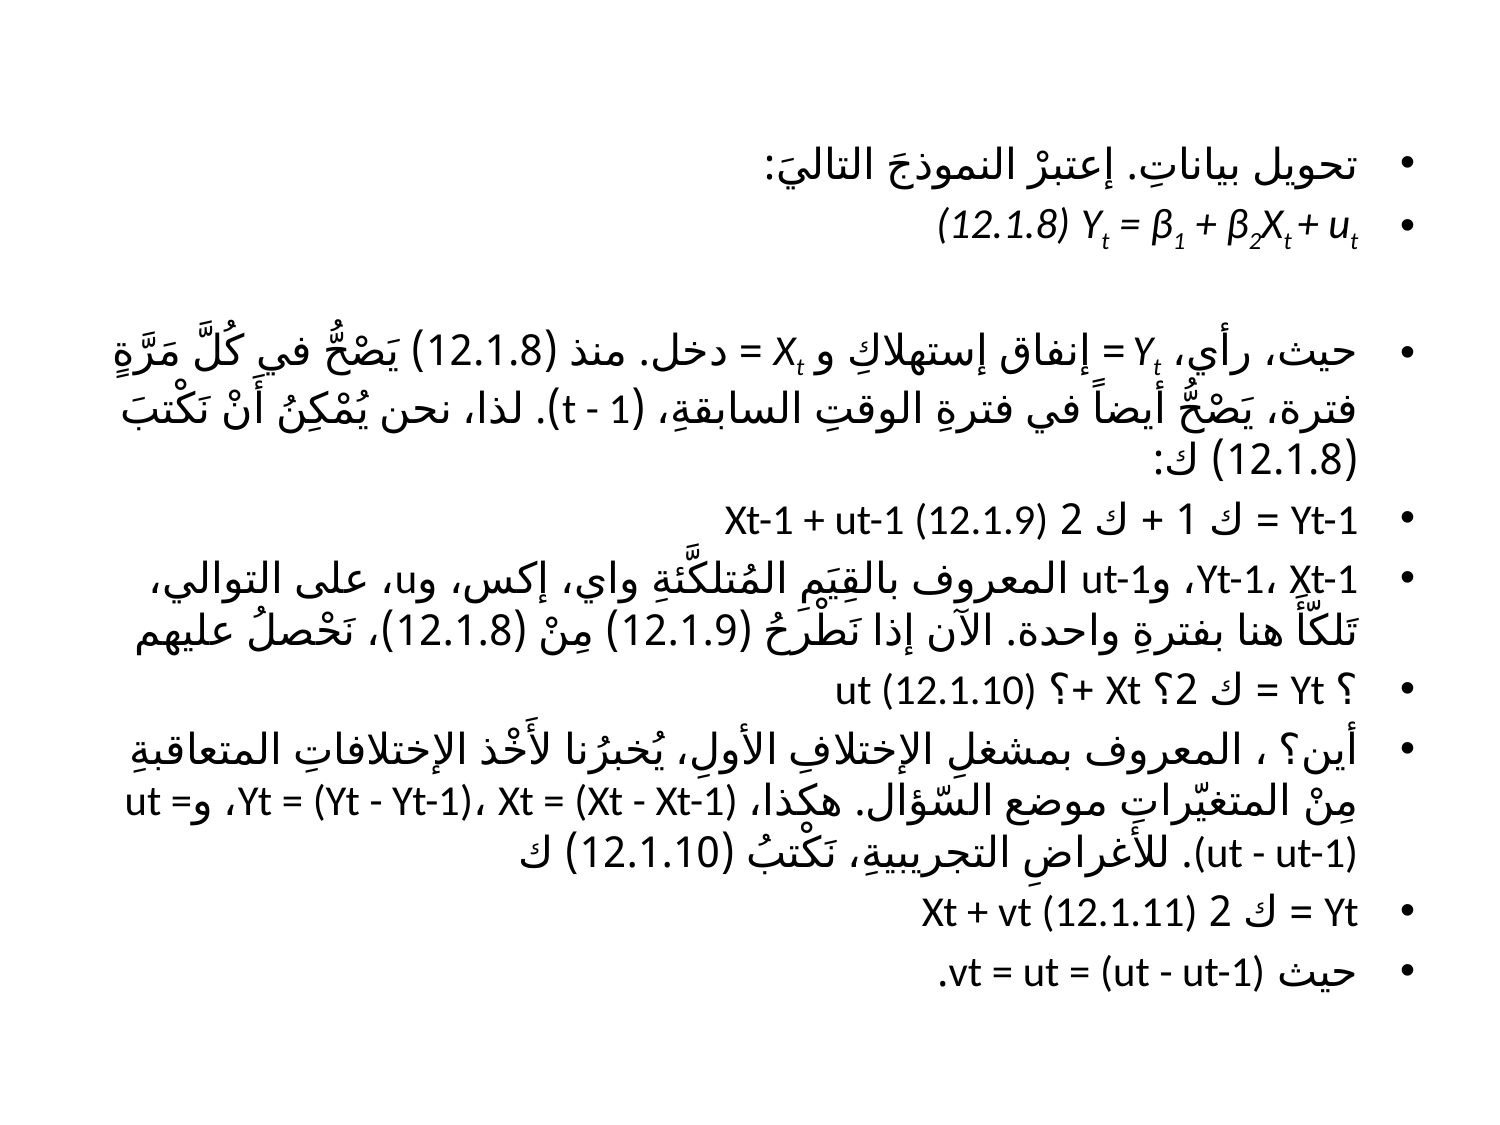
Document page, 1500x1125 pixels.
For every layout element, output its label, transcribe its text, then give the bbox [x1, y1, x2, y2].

list تحويل بياناتِ. إعتبرْ النموذجَ التاليَ: Yt = β1 + β2Xt + ut (12.1.8) حيث، رأي، Yt = إنفاق إستهلاكِ و Xt = دخل. منذ (12.1.8) يَصْحُّ في كُلَّ مَرَّةٍ فترة، يَصْحُّ أيضاً في فترةِ الوقتِ السابقةِ، (t - 1). لذا، نحن يُمْكِنُ أَنْ نَكْتبَ (12.1.8) ك: Yt-1 = ك 1 + ك 2 Xt-1 + ut-1 (12.1.9) Yt-1، Xt-1، وut-1 المعروف بالقِيَمِ المُتلكَّئةِ واي، إكس، وu، على التوالي، تَلكّأَ هنا بفترةِ واحدة. الآن إذا نَطْرحُ (12.1.9) مِنْ (12.1.8)، نَحْصلُ عليهم ؟ Yt = ك 2؟ Xt +؟ ut (12.1.10) أين؟ ، المعروف بمشغلِ الإختلافِ الأولِ، يُخبرُنا لأَخْذ الإختلافاتِ المتعاقبةِ مِنْ المتغيّراتِ موضع السّؤال. هكذا، Yt = (Yt - Yt-1)، Xt = (Xt - Xt-1)، وut = (ut - ut-1). للأغراضِ التجريبيةِ، نَكْتبُ (12.1.10) ك Yt = ك 2 Xt + vt (12.1.11) حيث vt = ut = (ut - ut-1). [75, 128, 1425, 1005]
